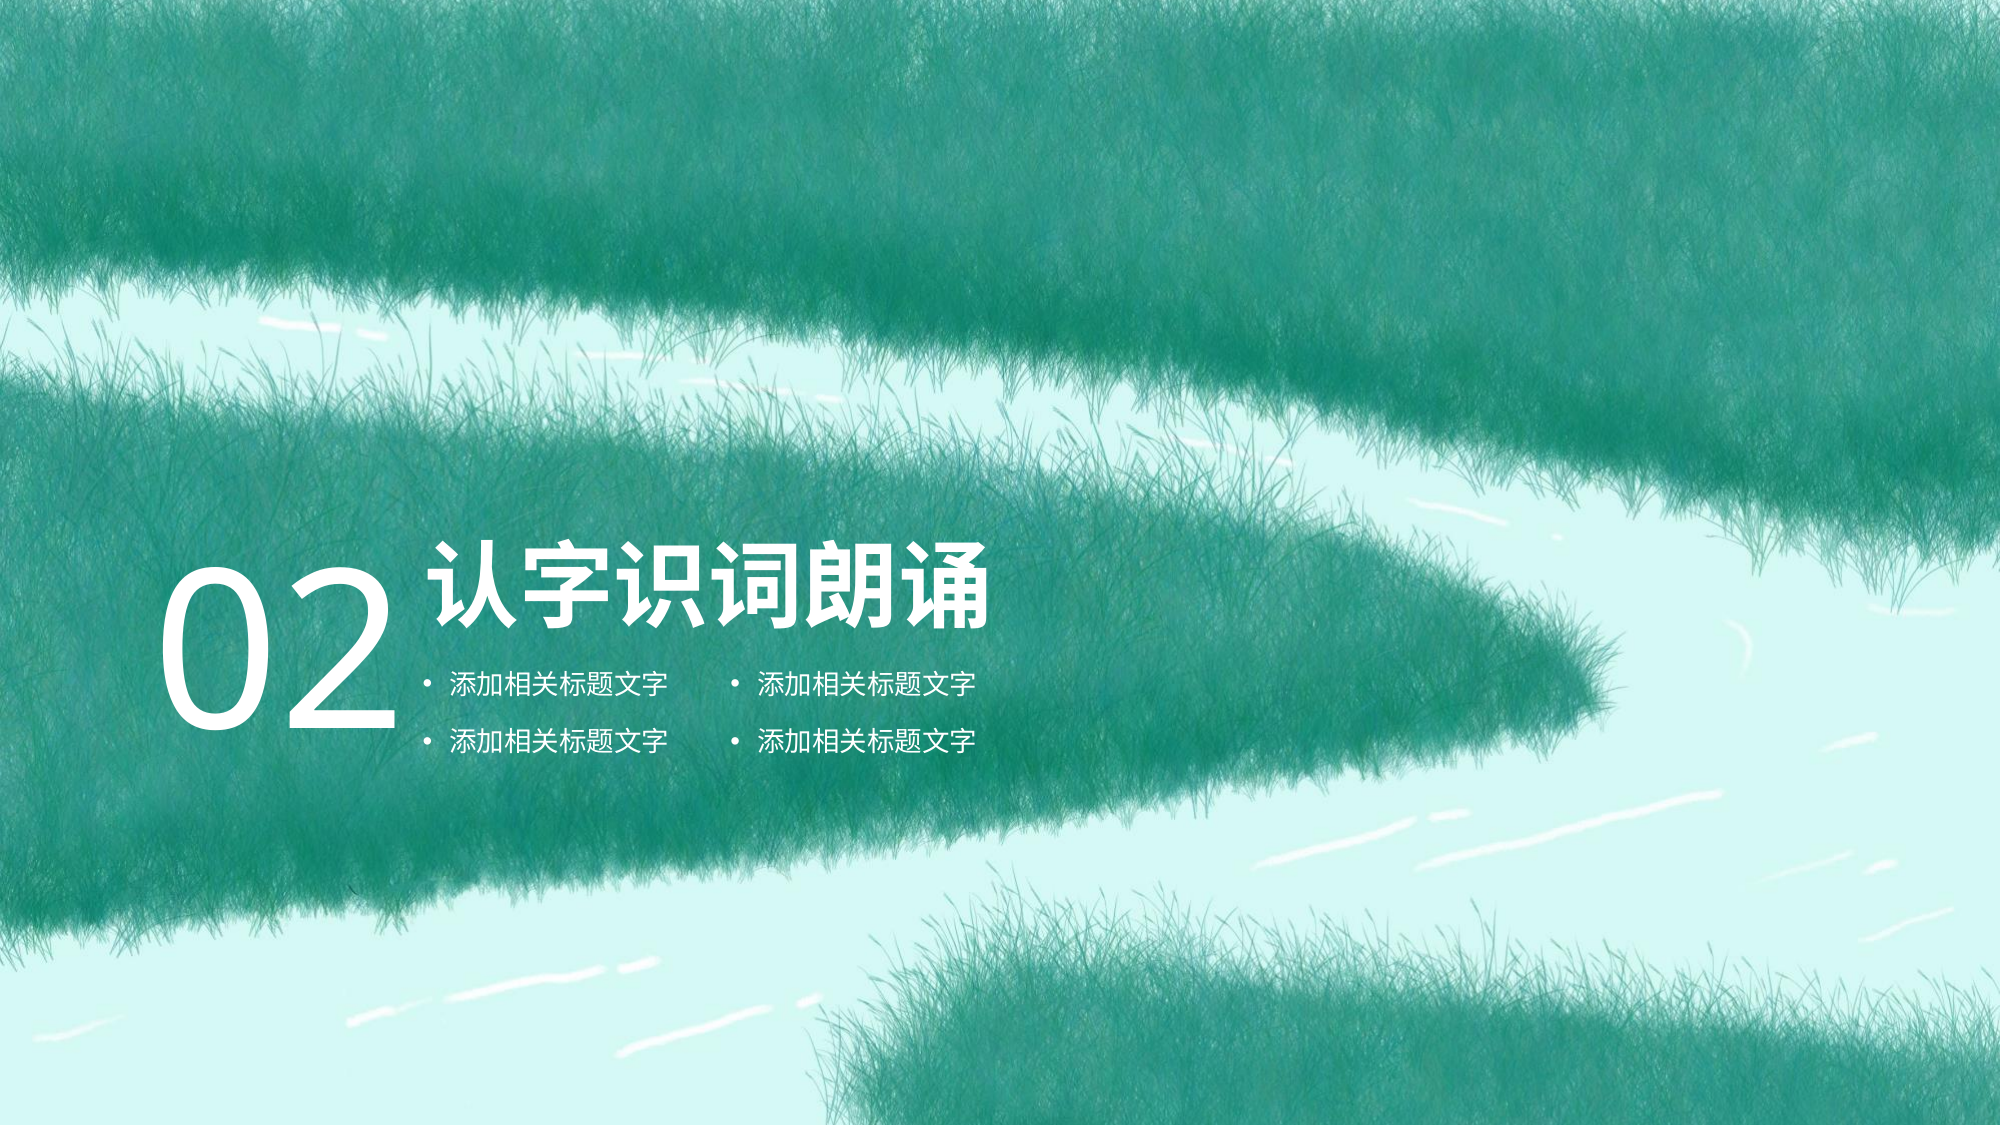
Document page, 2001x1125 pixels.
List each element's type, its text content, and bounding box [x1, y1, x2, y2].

text_box 添加相关标题文字 [407, 659, 715, 708]
text_box 添加相关标题文字 [715, 659, 1101, 708]
text_box 02 [135, 505, 425, 773]
text_box 认字识词朗诵 [424, 525, 1108, 640]
picture [0, 0, 2000, 1125]
text_box 添加相关标题文字 [407, 716, 715, 765]
text_box 添加相关标题文字 [715, 716, 1101, 765]
